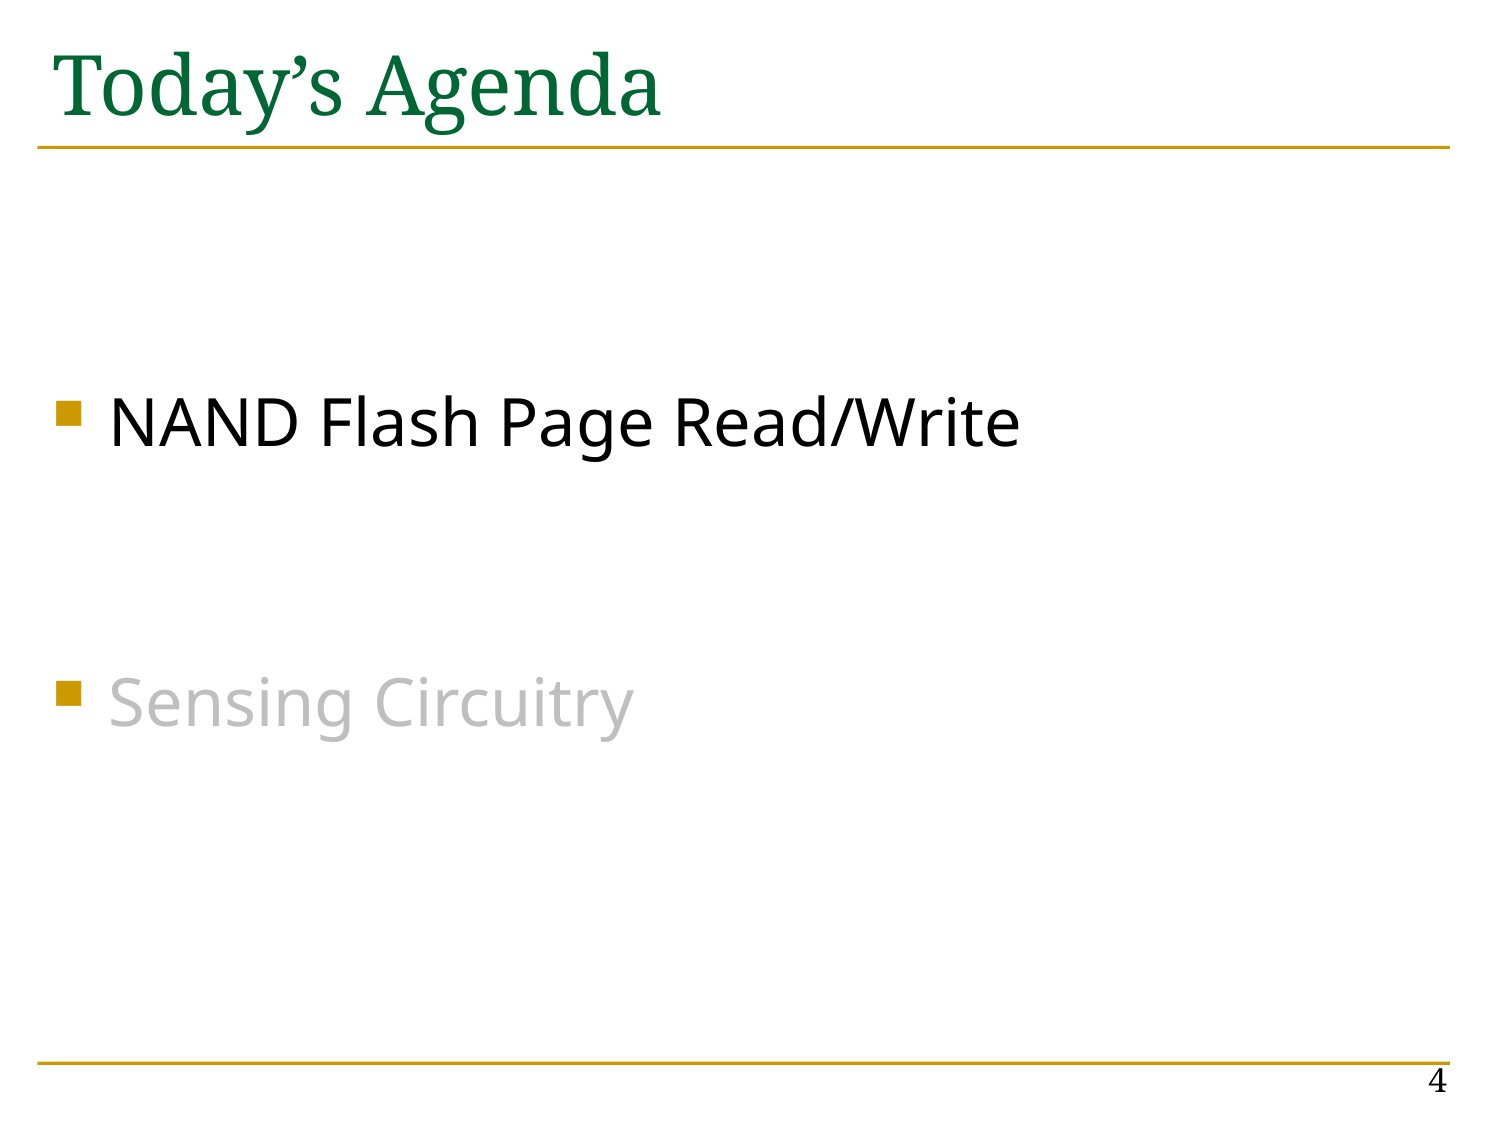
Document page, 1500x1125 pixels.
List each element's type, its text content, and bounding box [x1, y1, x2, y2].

list NAND Flash Page Read/Write Sensing Circuitry [37, 149, 1450, 1063]
slide_number 4 [1111, 1036, 1462, 1112]
title Today’s Agenda [37, 24, 1450, 149]
